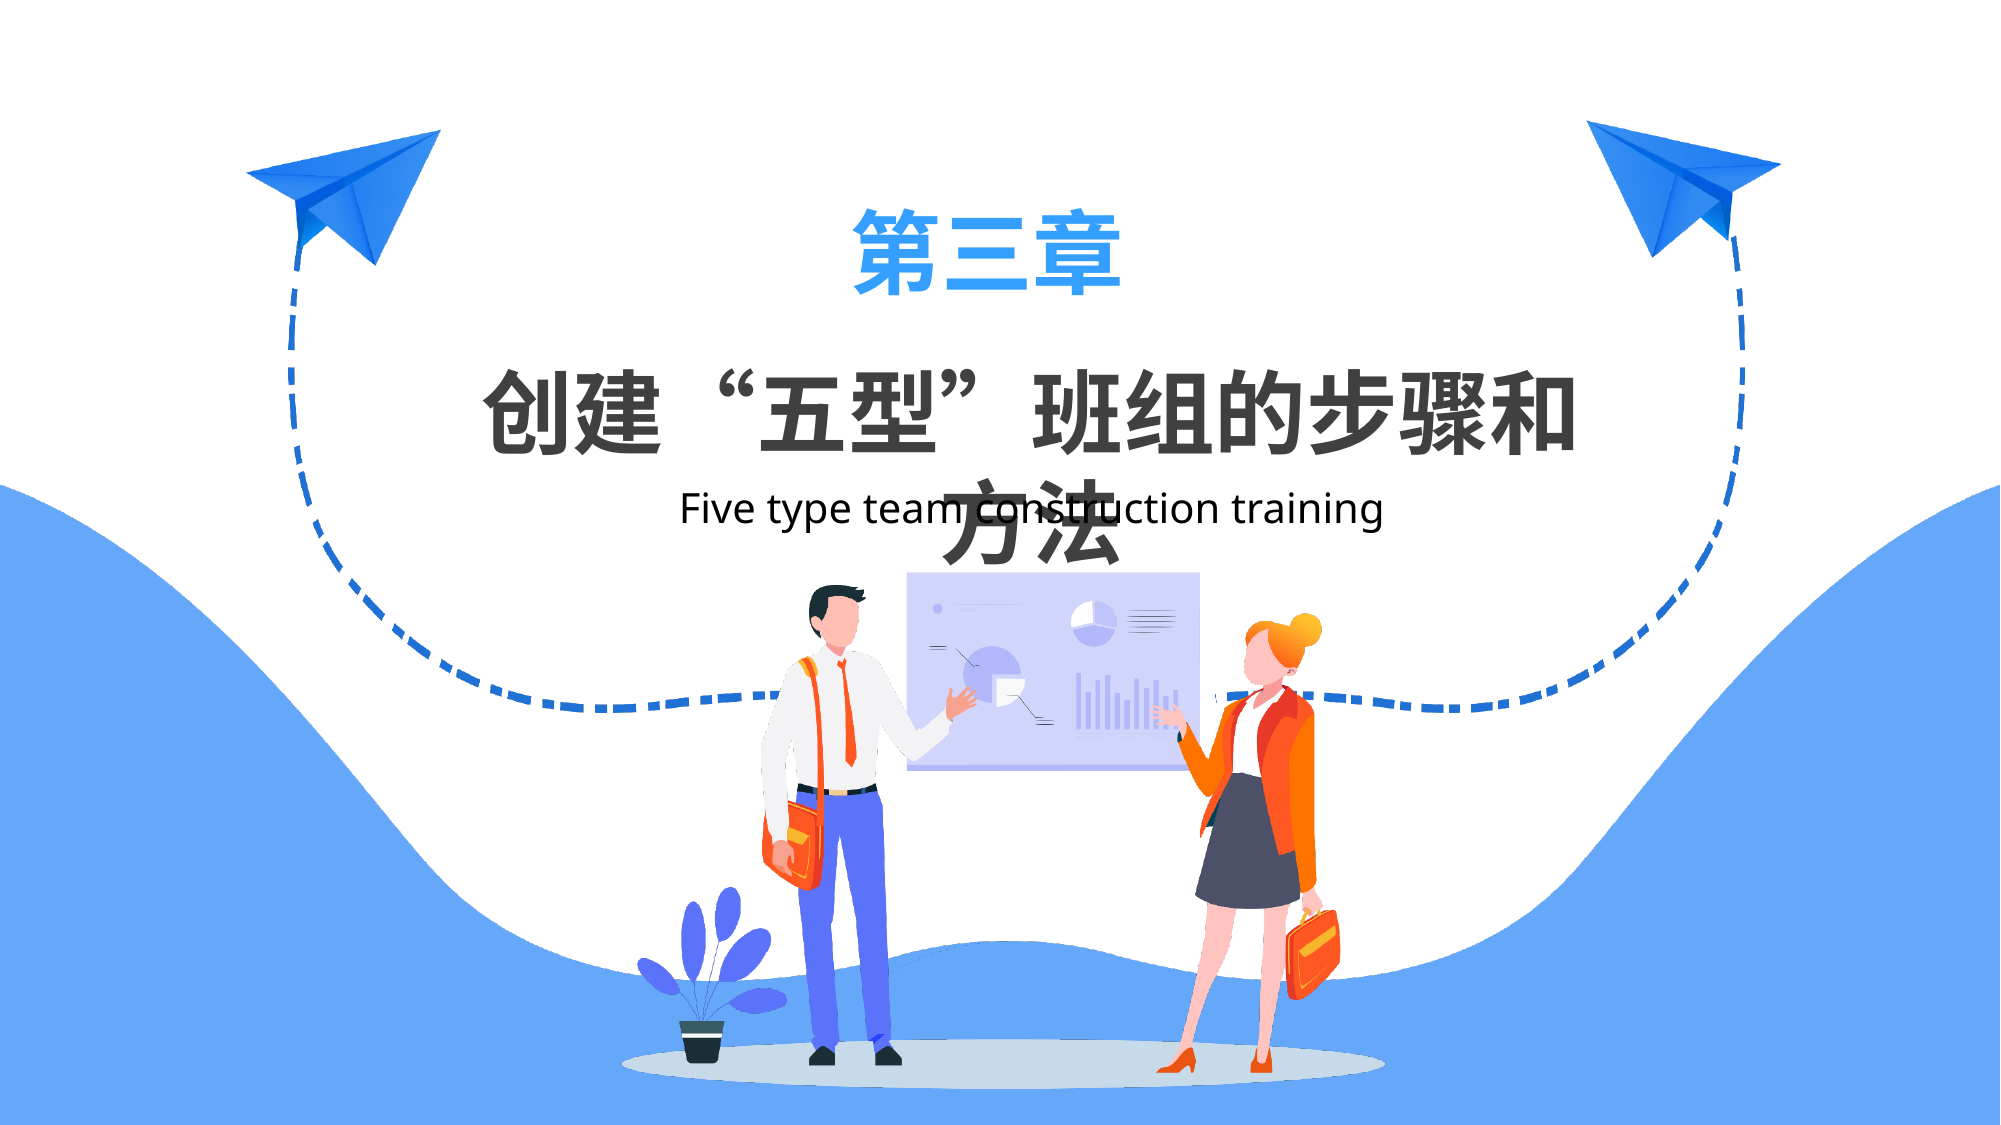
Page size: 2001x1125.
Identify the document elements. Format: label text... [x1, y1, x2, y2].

text_box 第三章 [834, 188, 1229, 314]
picture [0, 120, 2000, 1125]
text_box 创建“五型”班组的步骤和方法 [858, 348, 1215, 430]
